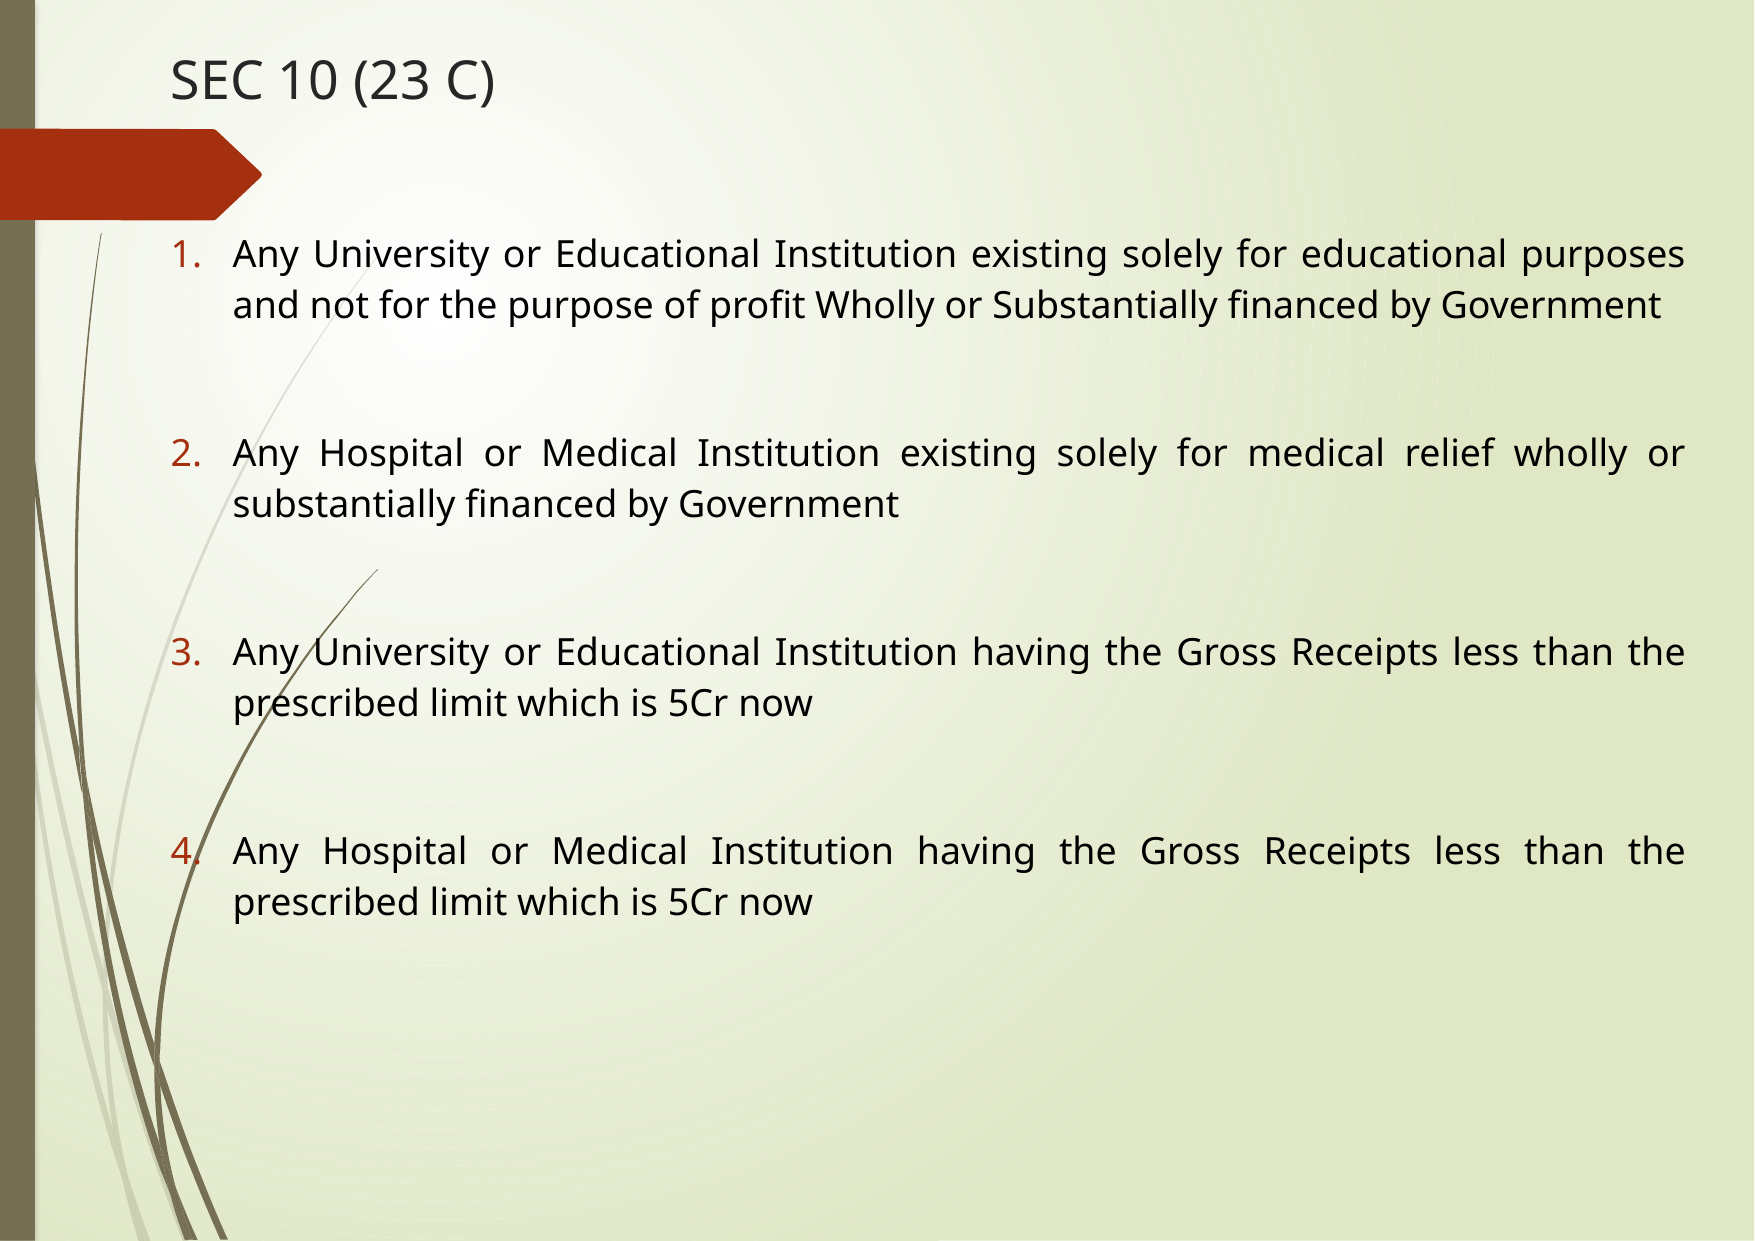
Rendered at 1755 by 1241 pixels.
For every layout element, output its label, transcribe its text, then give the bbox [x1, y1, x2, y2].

title SEC 10 (23 C) [155, 34, 1599, 123]
list Any University or Educational Institution existing solely for educational purposes and not for the purpose of profit Wholly or Substantially financed by Government Any Hospital or Medical Institution existing solely for medical relief wholly or substantially financed by Government Any University or Educational Institution having the Gross Receipts less than the prescribed limit which is 5Cr now Any Hospital or Medical Institution having the Gross Receipts less than the prescribed limit which is 5Cr now [155, 220, 1703, 1183]
